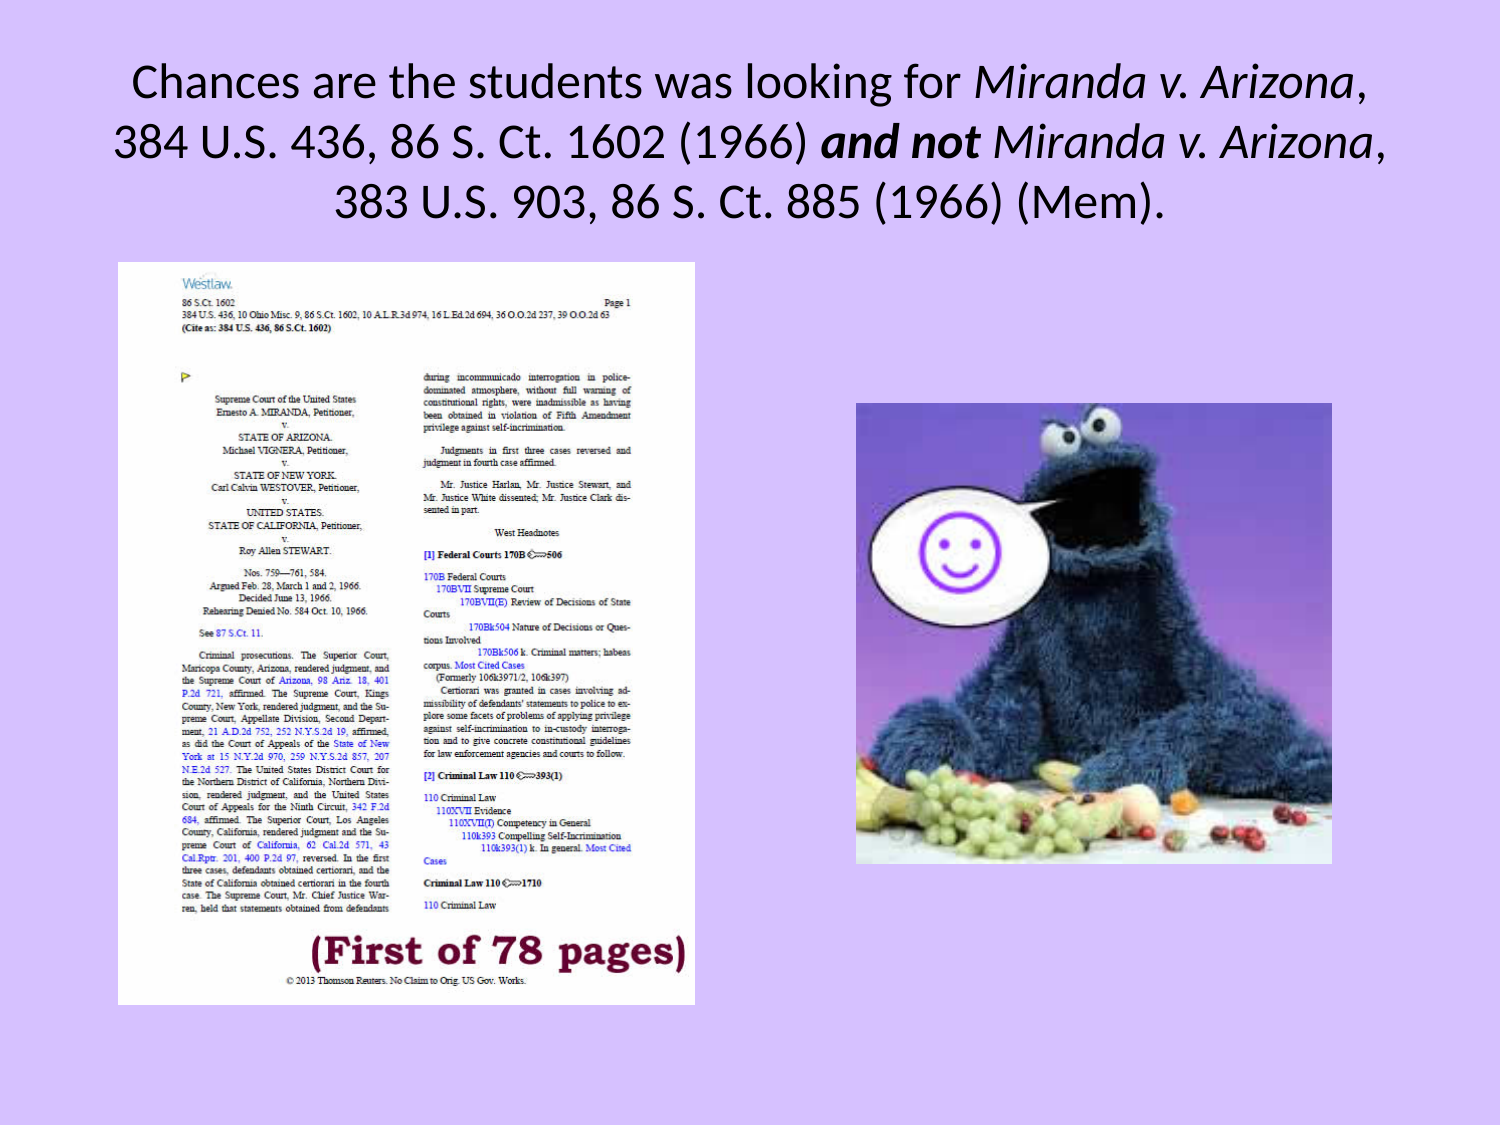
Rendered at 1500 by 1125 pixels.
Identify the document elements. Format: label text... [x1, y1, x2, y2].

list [117, 262, 695, 1006]
title Chances are the students was looking for Miranda v. Arizona, 384 U.S. 436, 86 S. Ct. 1602 (1966) and not Miranda v. Arizona, 383 U.S. 903, 86 S. Ct. 885 (1966) (Mem). [75, 45, 1425, 233]
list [855, 403, 1332, 865]
